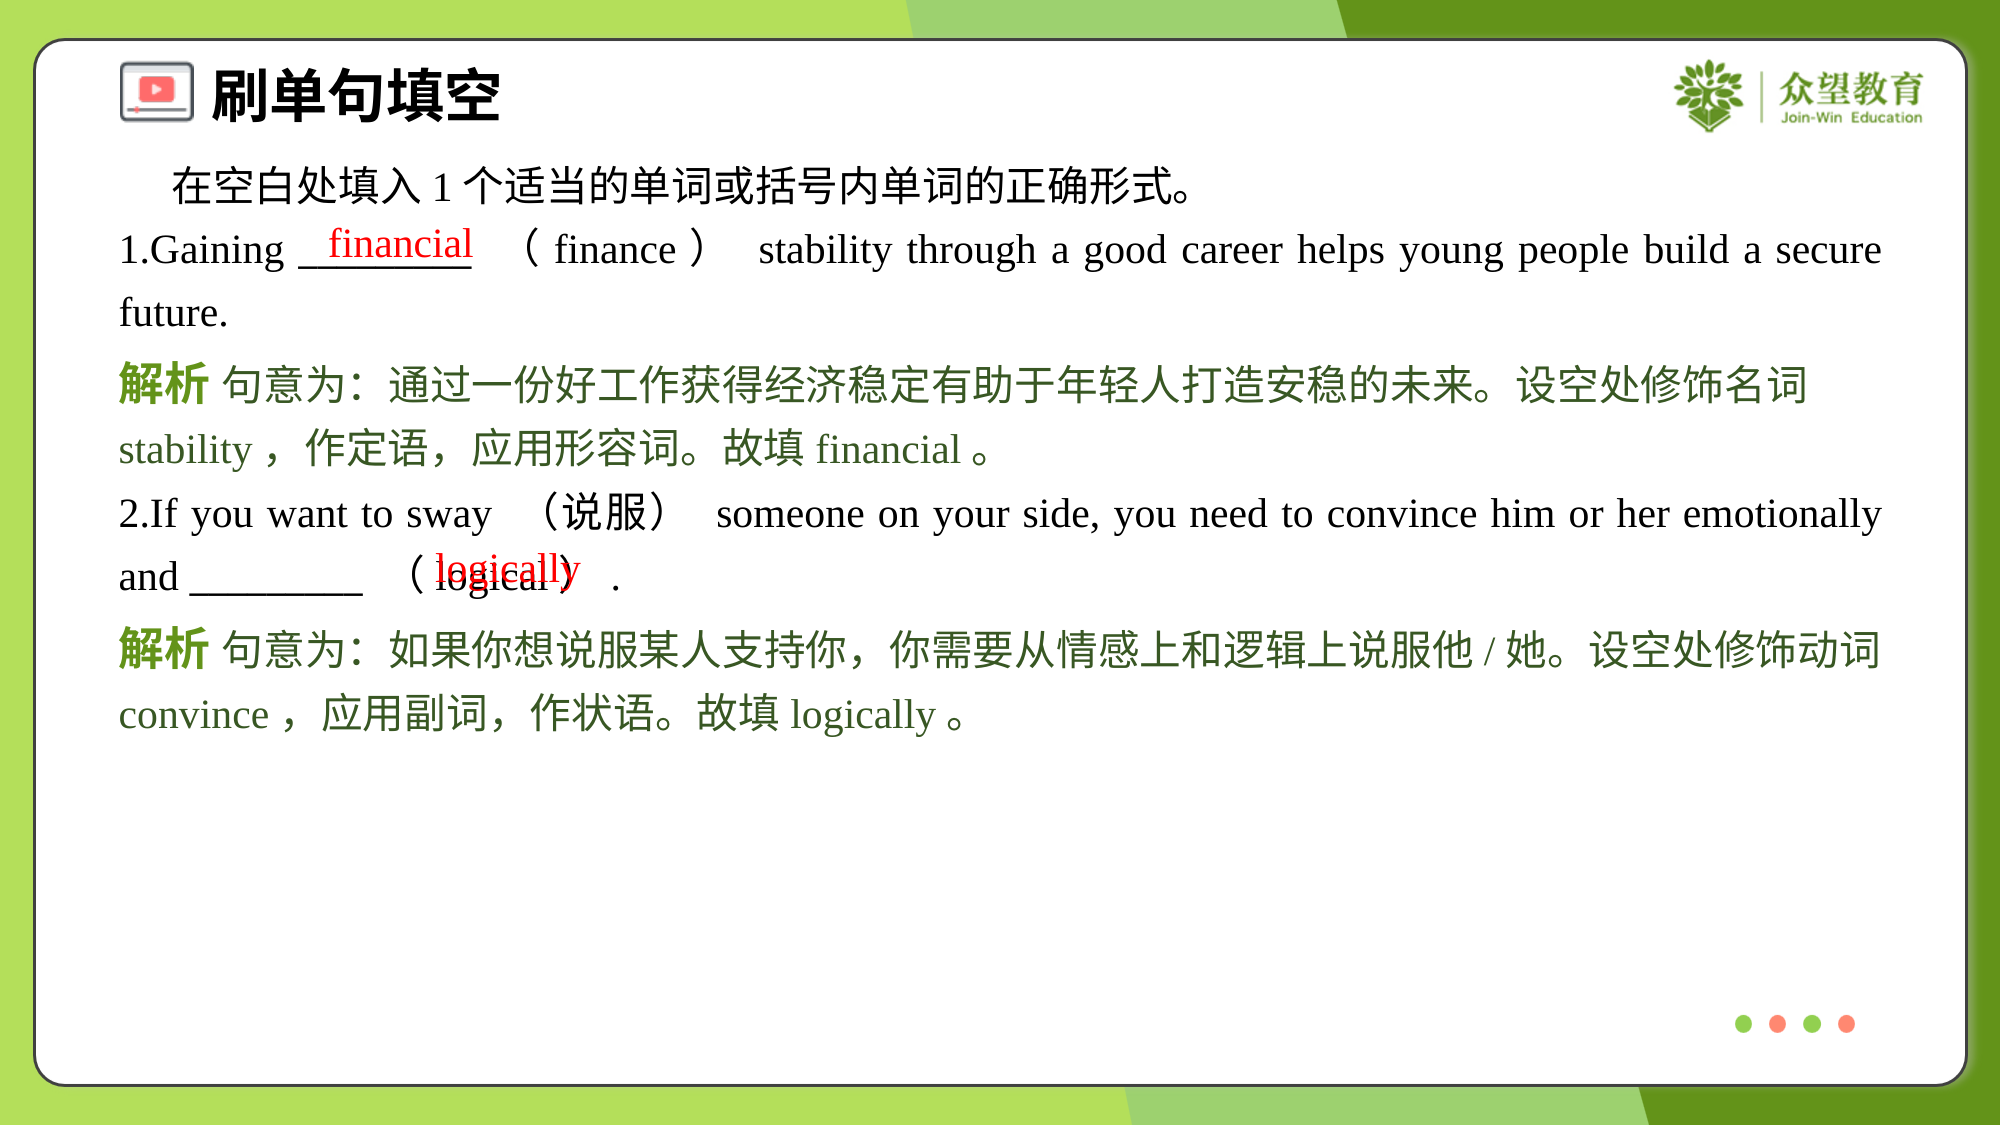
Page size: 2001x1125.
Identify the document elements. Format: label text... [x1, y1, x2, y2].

text_box 在空白处填入1个适当的单词或括号内单词的正确形式。 1.Gaining _________ （finance） stability through a good career helps young people build a secure future. [118, 146, 1883, 329]
text_box financial [323, 203, 479, 261]
text_box 解析 句意为：如果你想说服某人支持你，你需要从情感上和逻辑上说服他/她。设空处修饰动词convince，应用副词，作状语。故填logically。 [118, 605, 1883, 732]
text_box 2.If you want to sway （说服） someone on your side, you need to convince him or her emotionally and _________ （logical）. [118, 473, 1883, 594]
text_box 解析 句意为：通过一份好工作获得经济稳定有助于年轻人打造安稳的未来。设空处修饰名词stability，作定语，应用形容词。故填financial。 [118, 340, 1883, 468]
text_box logically [430, 527, 586, 586]
picture [0, 0, 2000, 1125]
